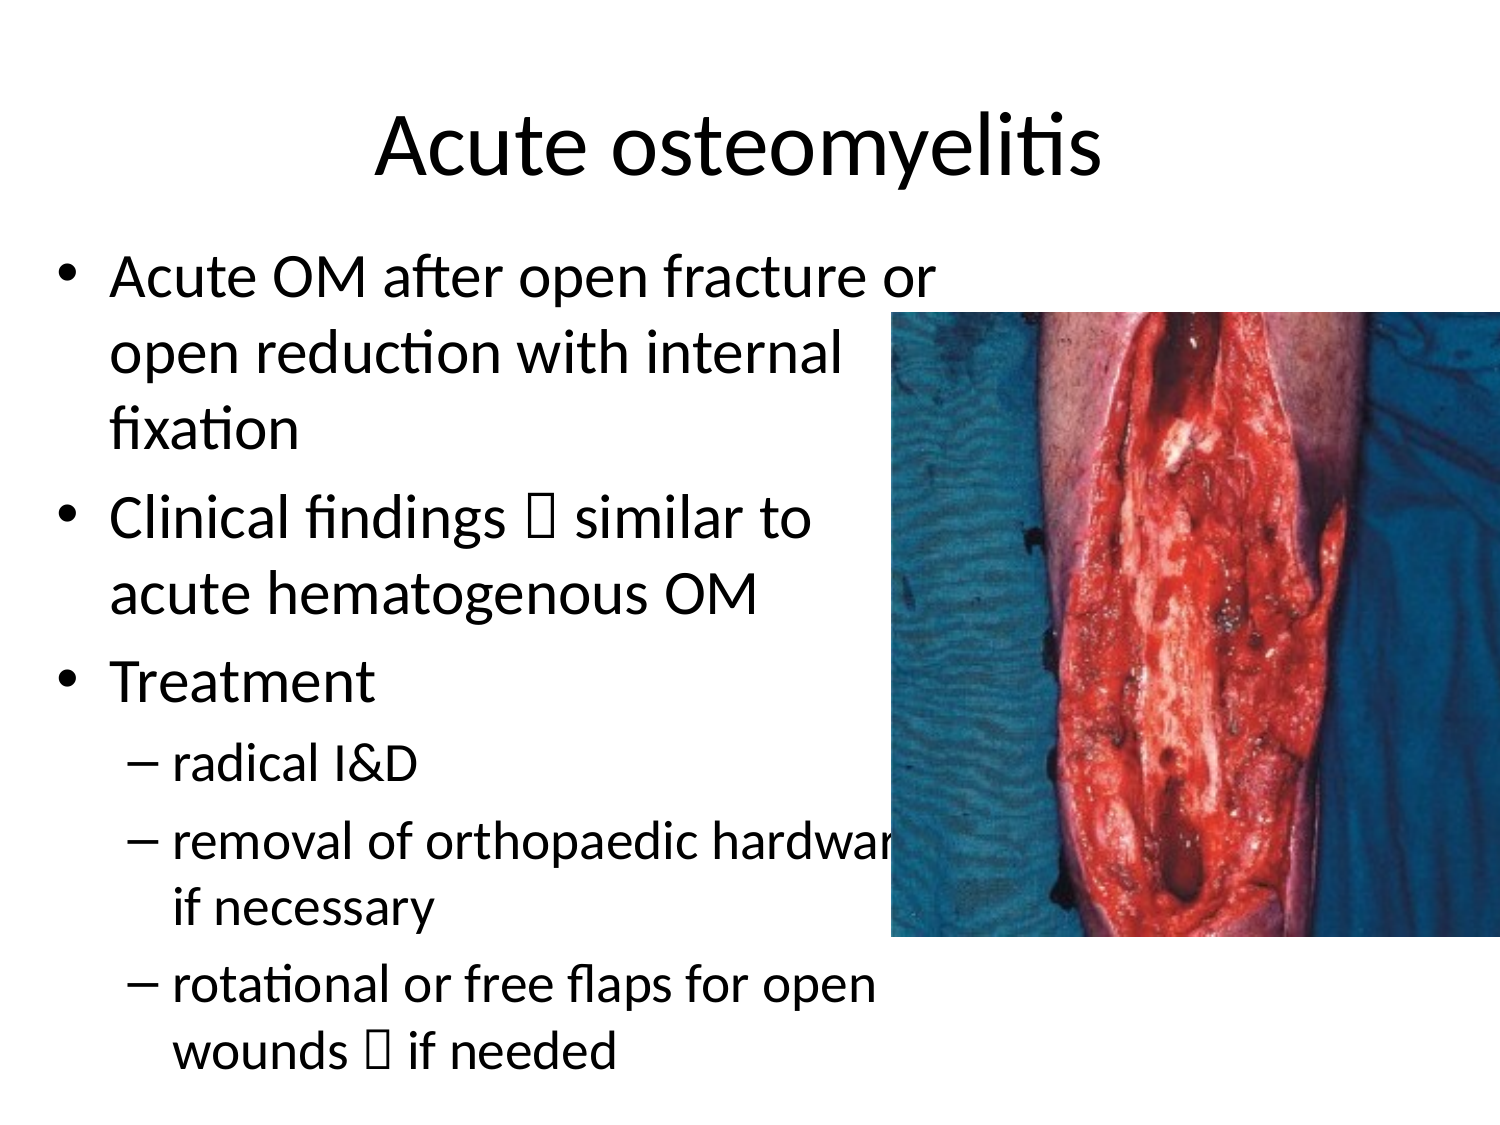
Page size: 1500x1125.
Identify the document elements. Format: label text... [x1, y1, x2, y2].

title Acute osteomyelitis [75, 45, 1425, 233]
list Acute OM after open fracture or open reduction with internal fixation Clinical findings  similar to acute hematogenous OM Treatment radical I&D removal of orthopaedic hardware if necessary rotational or free flaps for open wounds  if needed [41, 226, 975, 1090]
picture [891, 312, 1500, 938]
